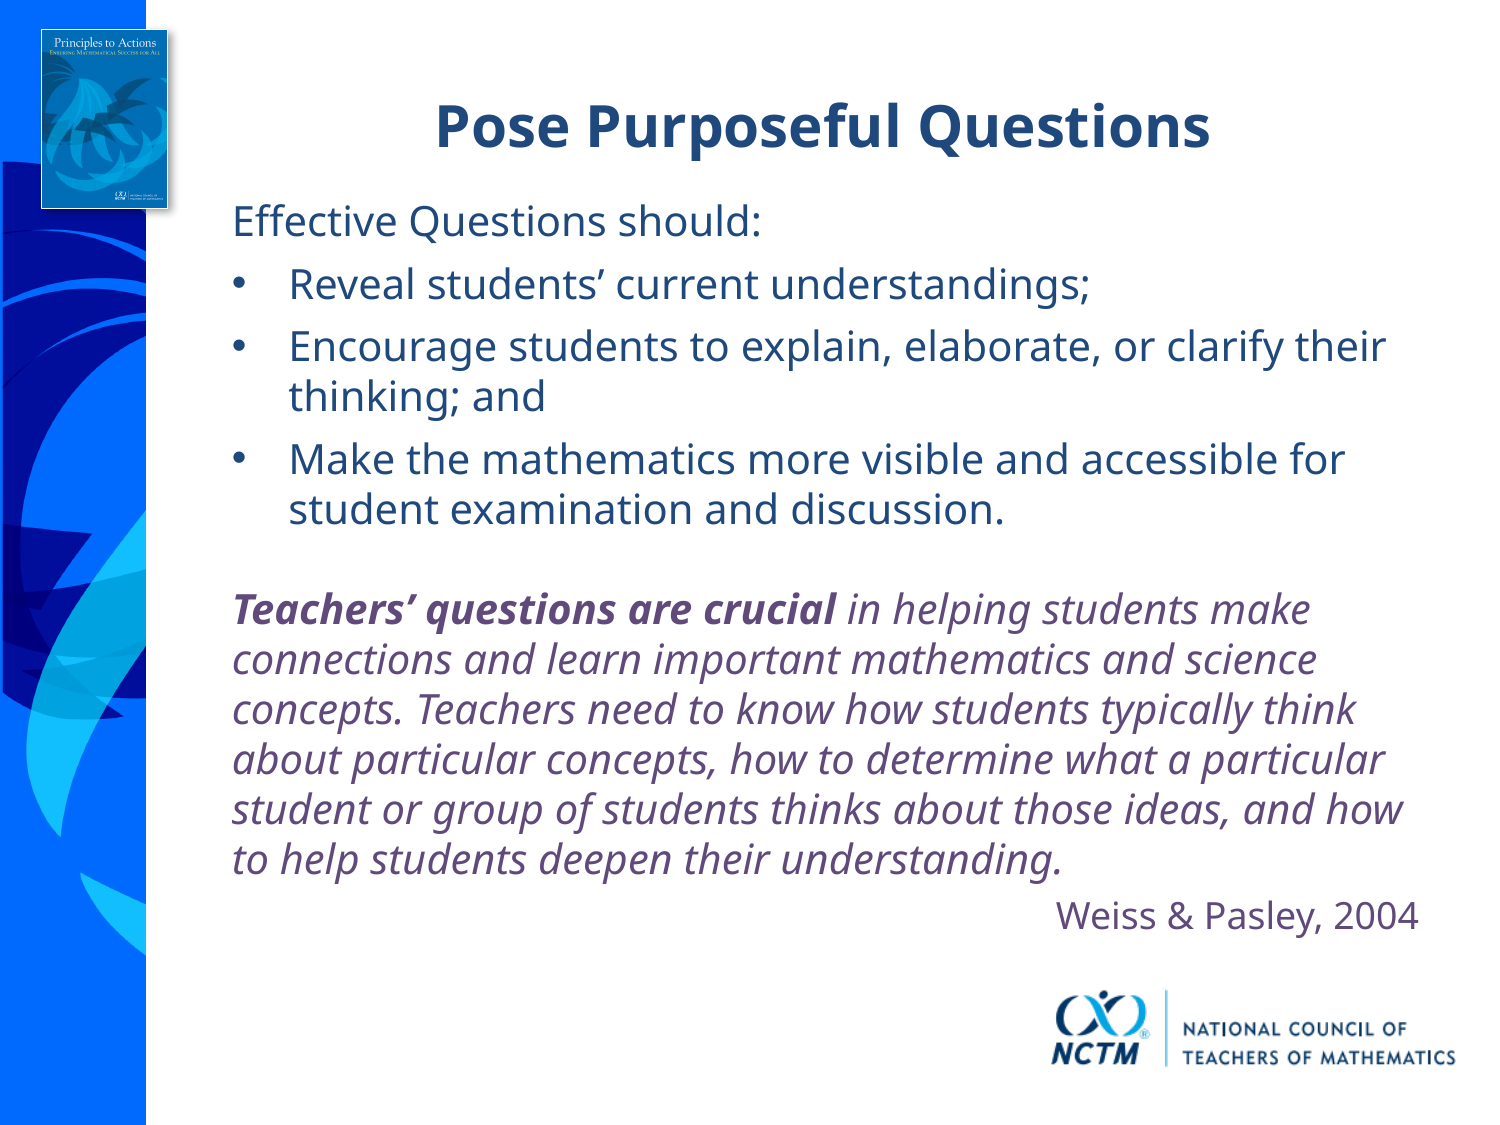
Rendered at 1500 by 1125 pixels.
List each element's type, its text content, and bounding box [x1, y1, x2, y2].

text_box Effective Questions should: Reveal students’ current understandings; Encourage students to explain, elaborate, or clarify their thinking; and Make the mathematics more visible and accessible for student examination and discussion. Teachers’ questions are crucial in helping students make connections and learn important mathematics and science concepts. Teachers need to know how students typically think about particular concepts, how to determine what a particular student or group of students thinks about those ideas, and how to help students deepen their understanding. Weiss & Pasley, 2004 [217, 187, 1435, 1045]
picture [0, 0, 168, 1125]
picture [1034, 969, 1474, 1085]
text_box Pose Purposeful Questions [170, 29, 1500, 218]
